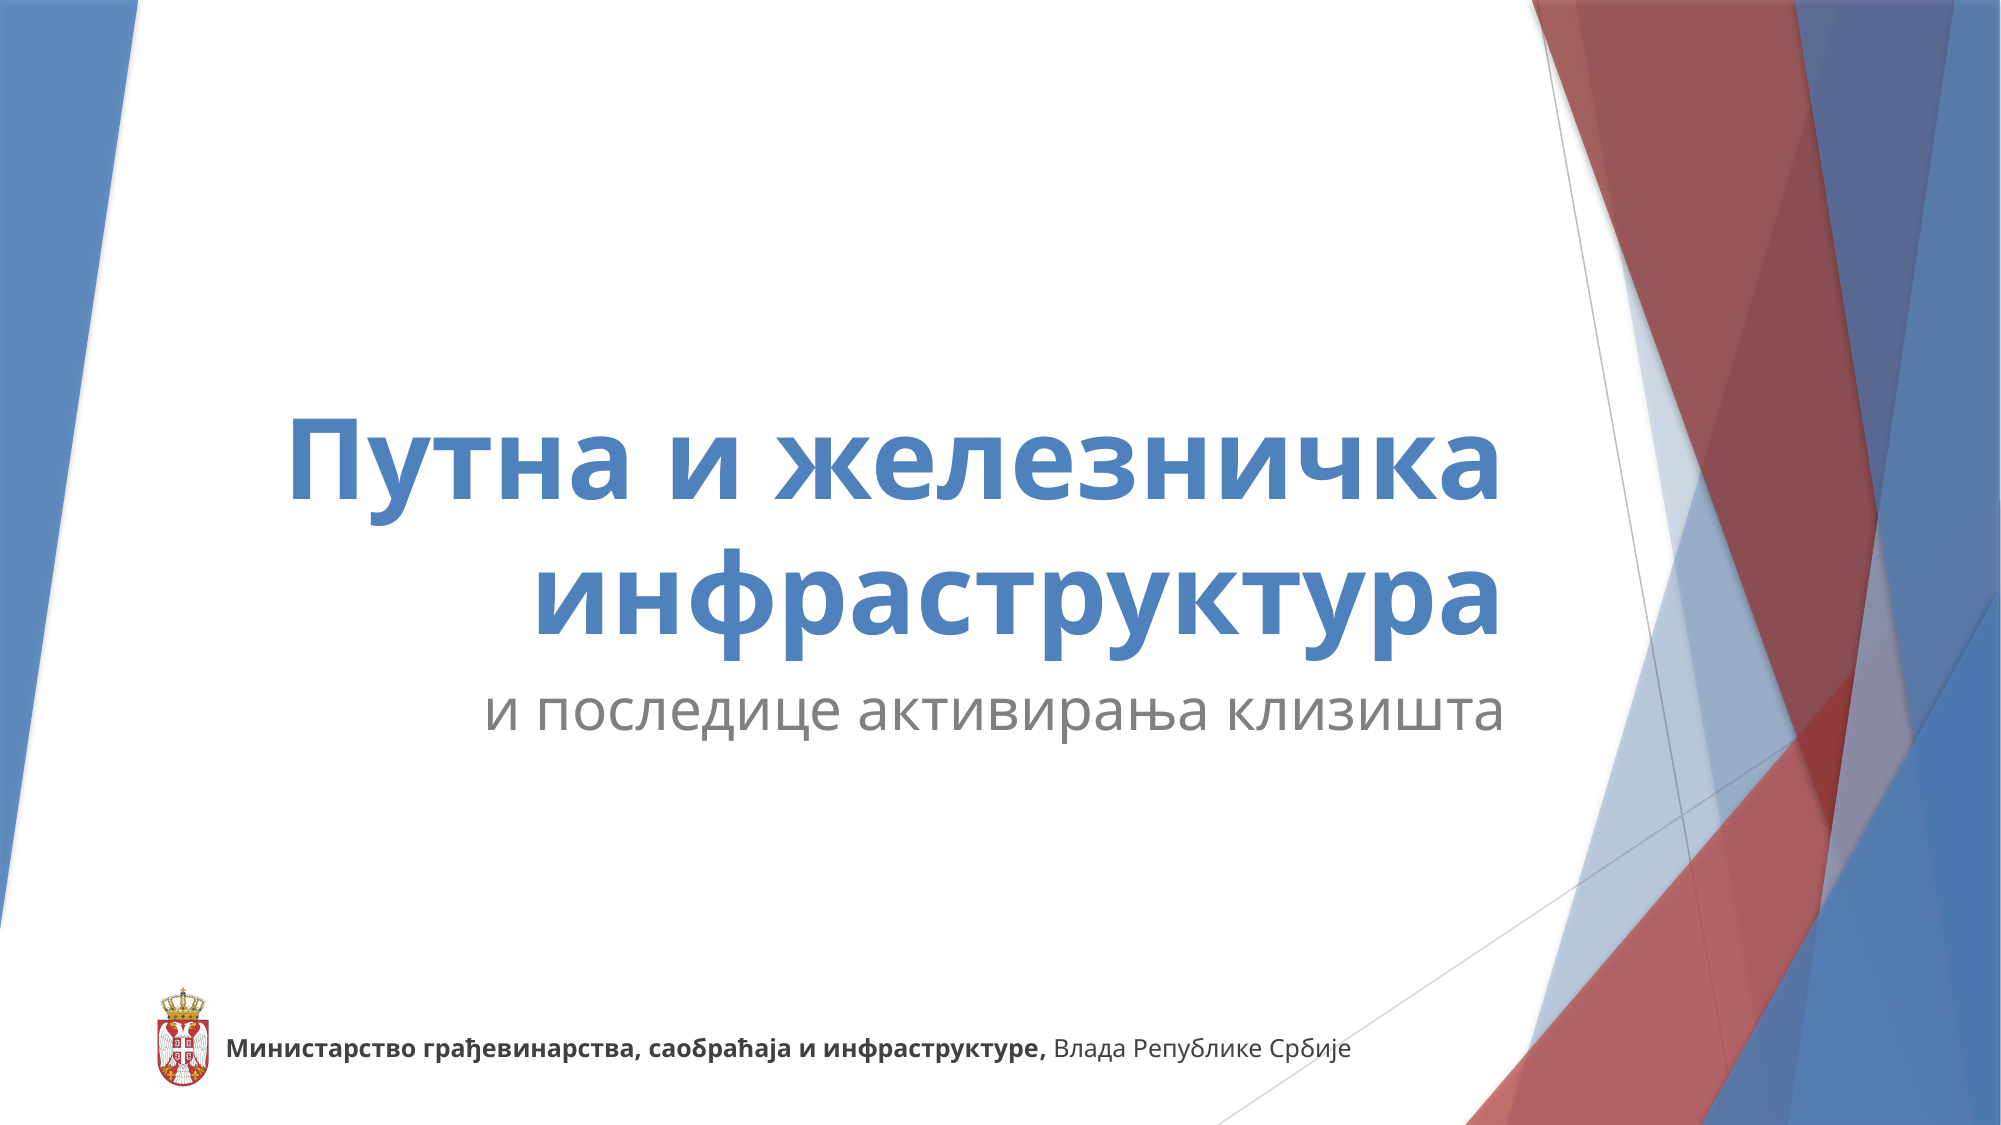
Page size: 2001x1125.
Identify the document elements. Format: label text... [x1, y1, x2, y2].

title Путна и железничка инфраструктура [247, 394, 1522, 664]
text_box Министарство грађевинарства, саобраћаја и инфраструктуре, Влада Републике Србије [210, 1025, 1387, 1105]
subtitle и последице активирања клизишта [247, 664, 1522, 845]
picture [147, 986, 219, 1091]
